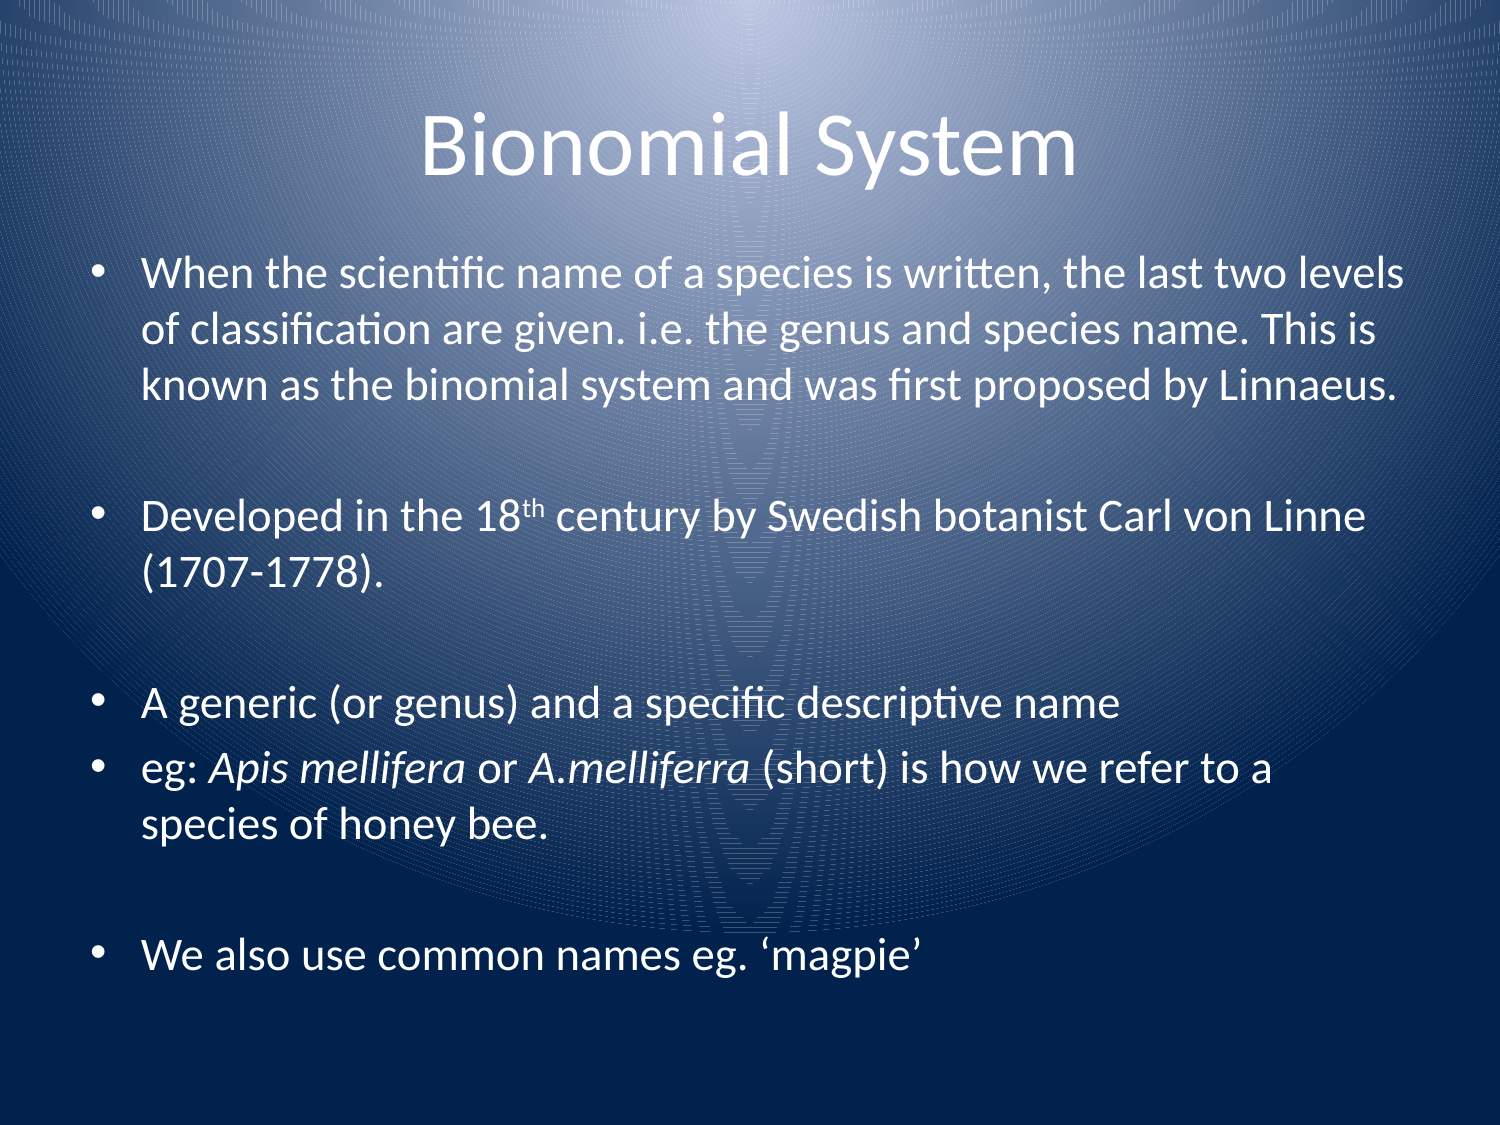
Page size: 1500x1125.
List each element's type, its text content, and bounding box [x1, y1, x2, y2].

title Bionomial System [75, 45, 1425, 233]
list When the scientific name of a species is written, the last two levels of classification are given. i.e. the genus and species name. This is known as the binomial system and was first proposed by Linnaeus. Developed in the 18th century by Swedish botanist Carl von Linne (1707-1778). A generic (or genus) and a specific descriptive name eg: Apis mellifera or A.melliferra (short) is how we refer to a species of honey bee. We also use common names eg. ‘magpie’ [75, 234, 1425, 1005]
